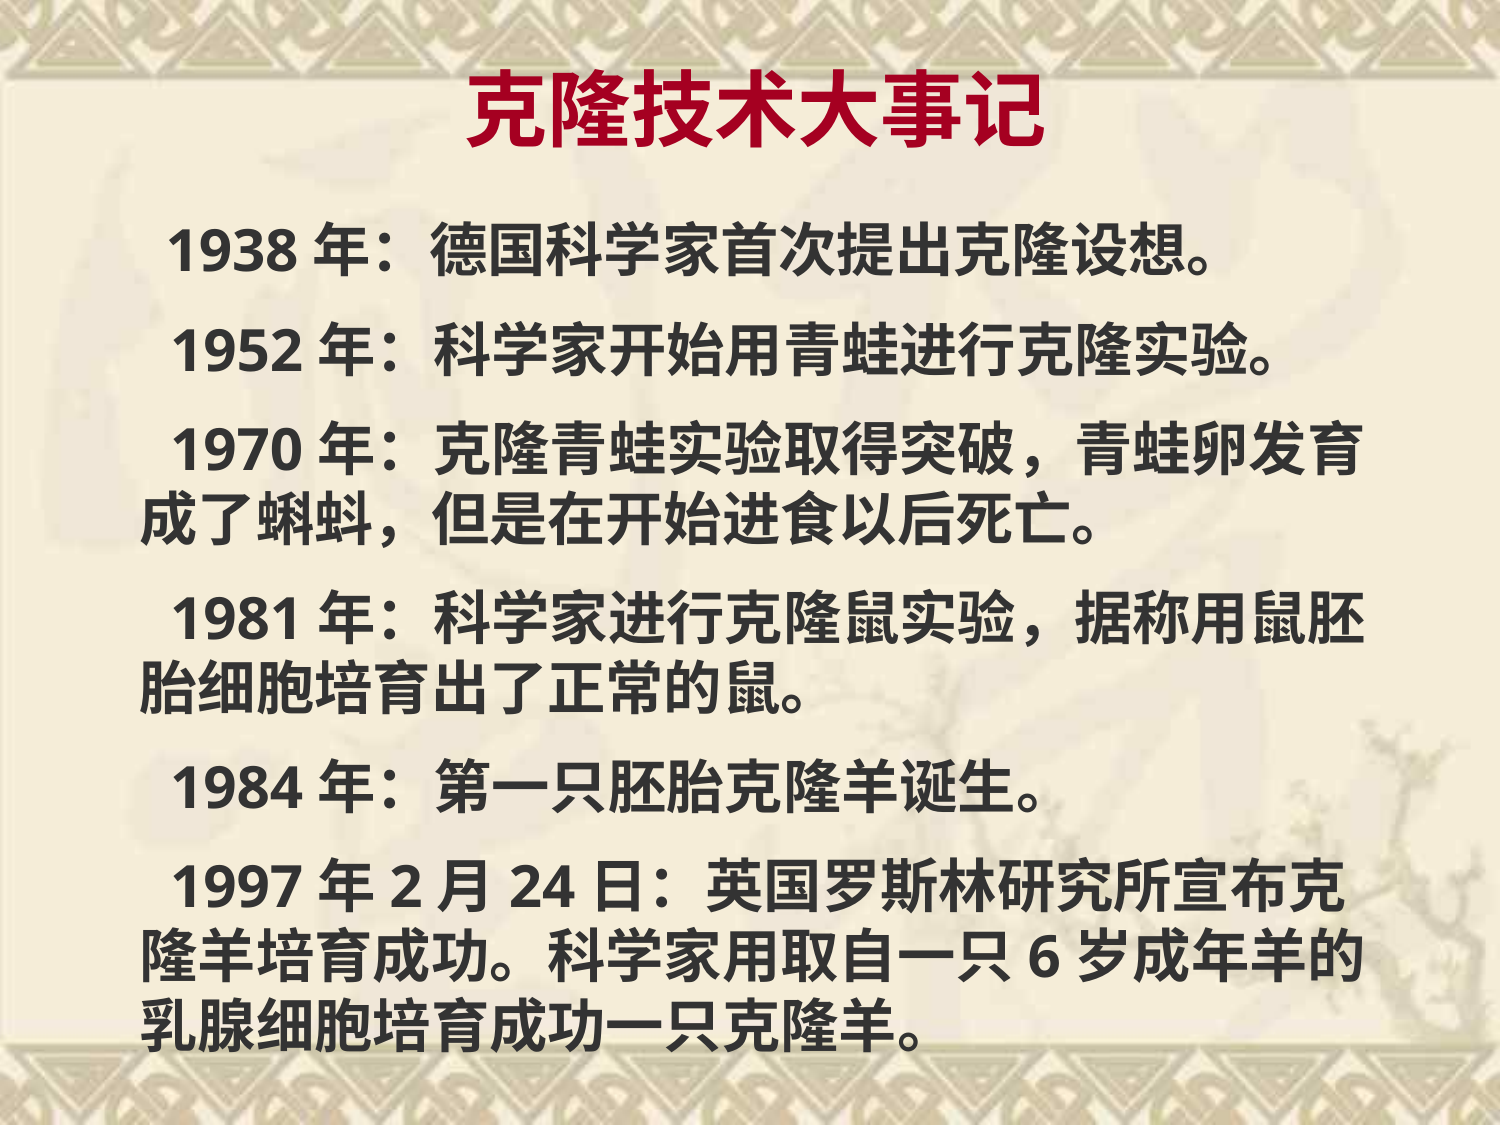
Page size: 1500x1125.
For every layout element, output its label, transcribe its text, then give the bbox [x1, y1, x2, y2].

picture [0, 0, 1500, 1125]
text_box 1938年：德国科学家首次提出克隆设想。 1952年：科学家开始用青蛙进行克隆实验。 1970年：克隆青蛙实验取得突破，青蛙卵发育成了蝌蚪，但是在开始进食以后死亡。 1981年：科学家进行克隆鼠实验，据称用鼠胚胎细胞培育出了正常的鼠。 1984年：第一只胚胎克隆羊诞生。 1997年2月24日：英国罗斯林研究所宣布克隆羊培育成功。科学家用取自一只6岁成年羊的乳腺细胞培育成功一只克隆羊。 [124, 206, 1400, 1067]
text_box 克隆技术大事记 [450, 50, 1163, 165]
